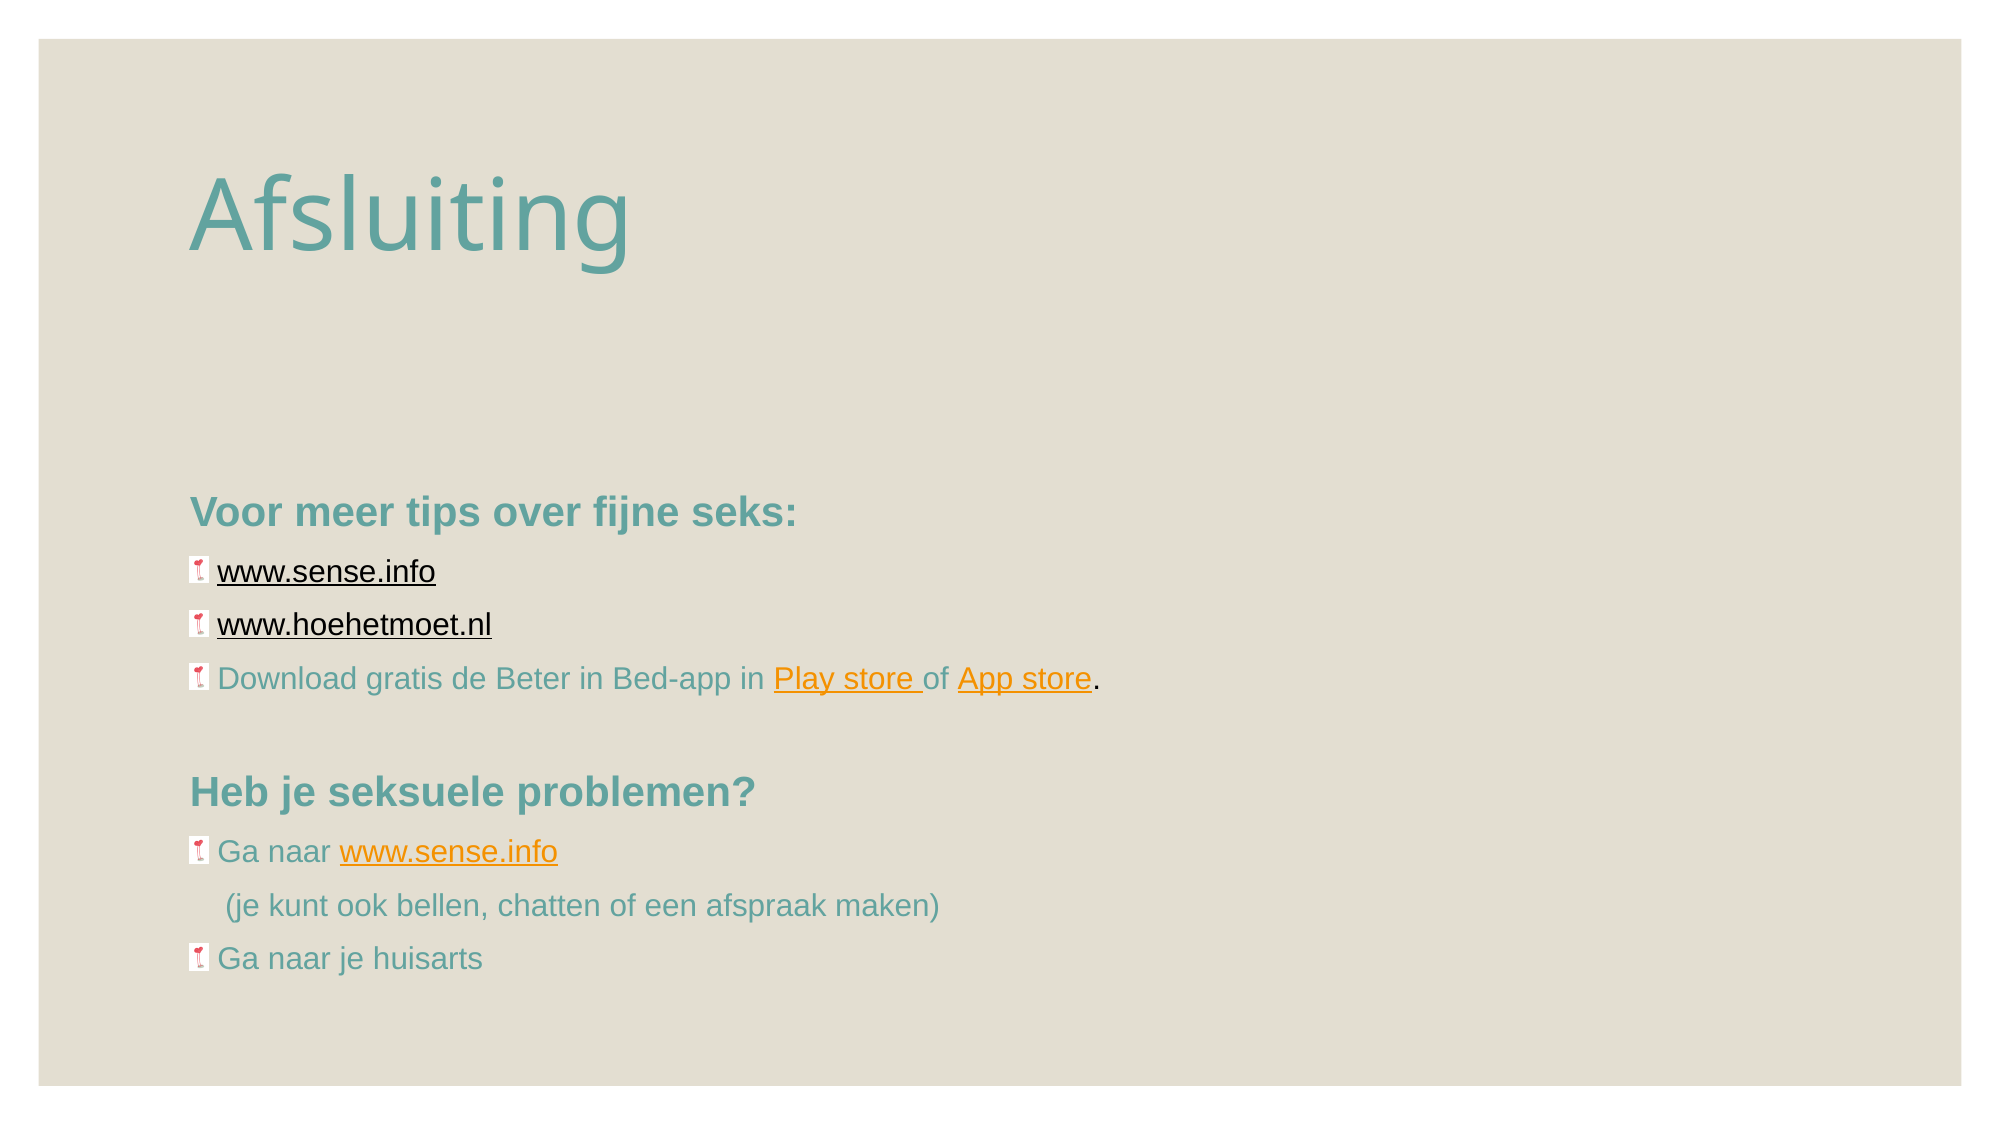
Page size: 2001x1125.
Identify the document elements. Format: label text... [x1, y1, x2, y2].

picture [189, 556, 209, 583]
picture [189, 836, 209, 864]
picture [189, 663, 209, 690]
list Voor meer tips over fijne seks: www.sense.info www.hoehetmoet.nl Download gratis de Beter in Bed-app in Play store of App store. Heb je seksuele problemen? Ga naar www.sense.info (je kunt ook bellen, chatten of een afspraak maken) Ga naar je huisarts [174, 345, 1825, 990]
picture [189, 943, 209, 971]
title Afsluiting [174, 105, 1825, 331]
picture [189, 610, 209, 637]
